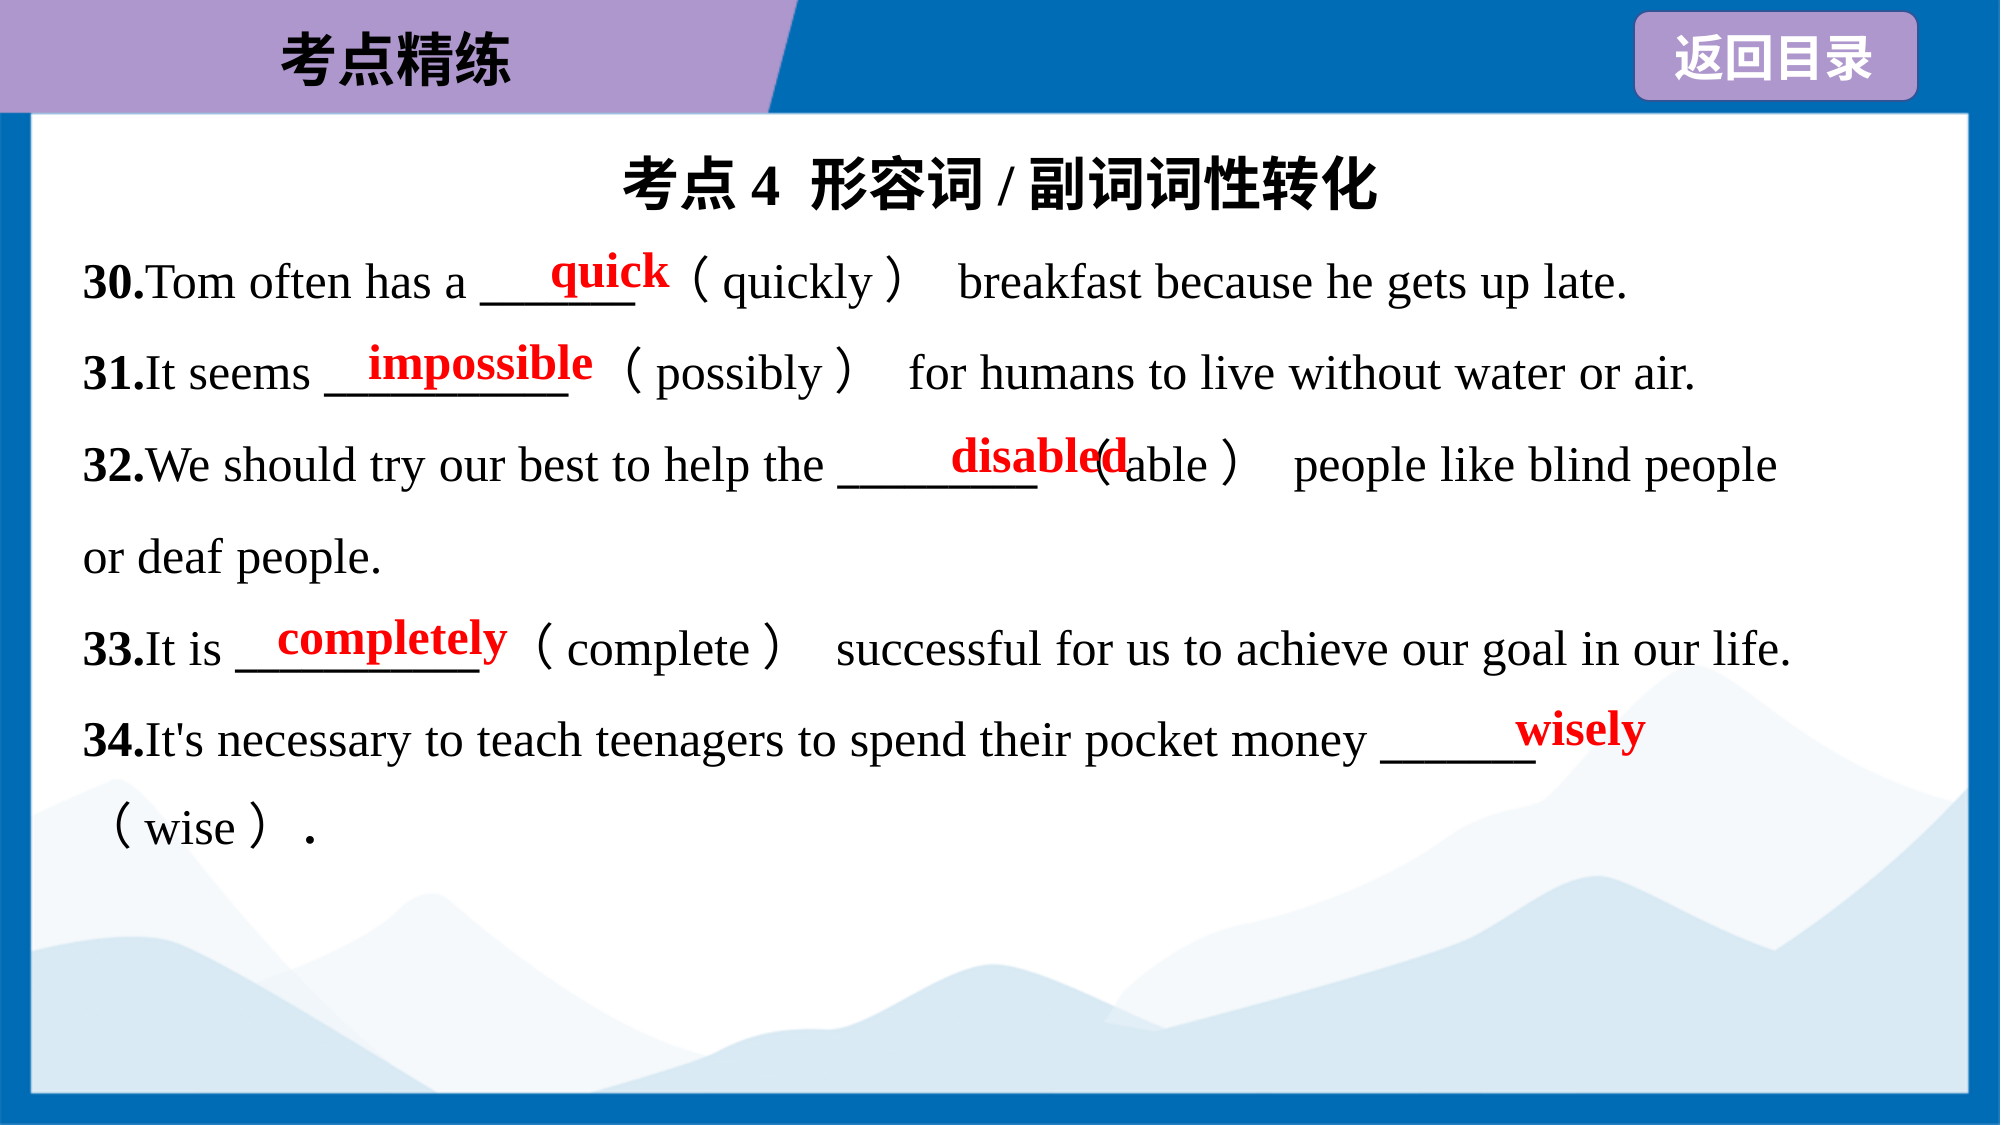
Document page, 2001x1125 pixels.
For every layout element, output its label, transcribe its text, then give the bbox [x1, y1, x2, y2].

text_box wisely [1497, 668, 1664, 747]
text_box quick [532, 210, 688, 289]
text_box 30.Tom often has a _______ （quickly） breakfast because he gets up late. 31.It seems ___________ （possibly） for humans to live without water or air. 32.We should try our best to help the _________ （able） people like blind people or deaf people. 33.It is ___________ （complete） successful for us to achieve our goal in our life. 34.It's necessary to teach teenagers to spend their pocket money _______ （wise）． [82, 216, 1917, 845]
text_box completely [259, 576, 526, 656]
text_box disabled [932, 395, 1147, 474]
text_box 考点4 形容词/副词词性转化 [82, 146, 1917, 216]
text_box impossible [350, 301, 612, 381]
picture [0, 0, 2000, 1125]
